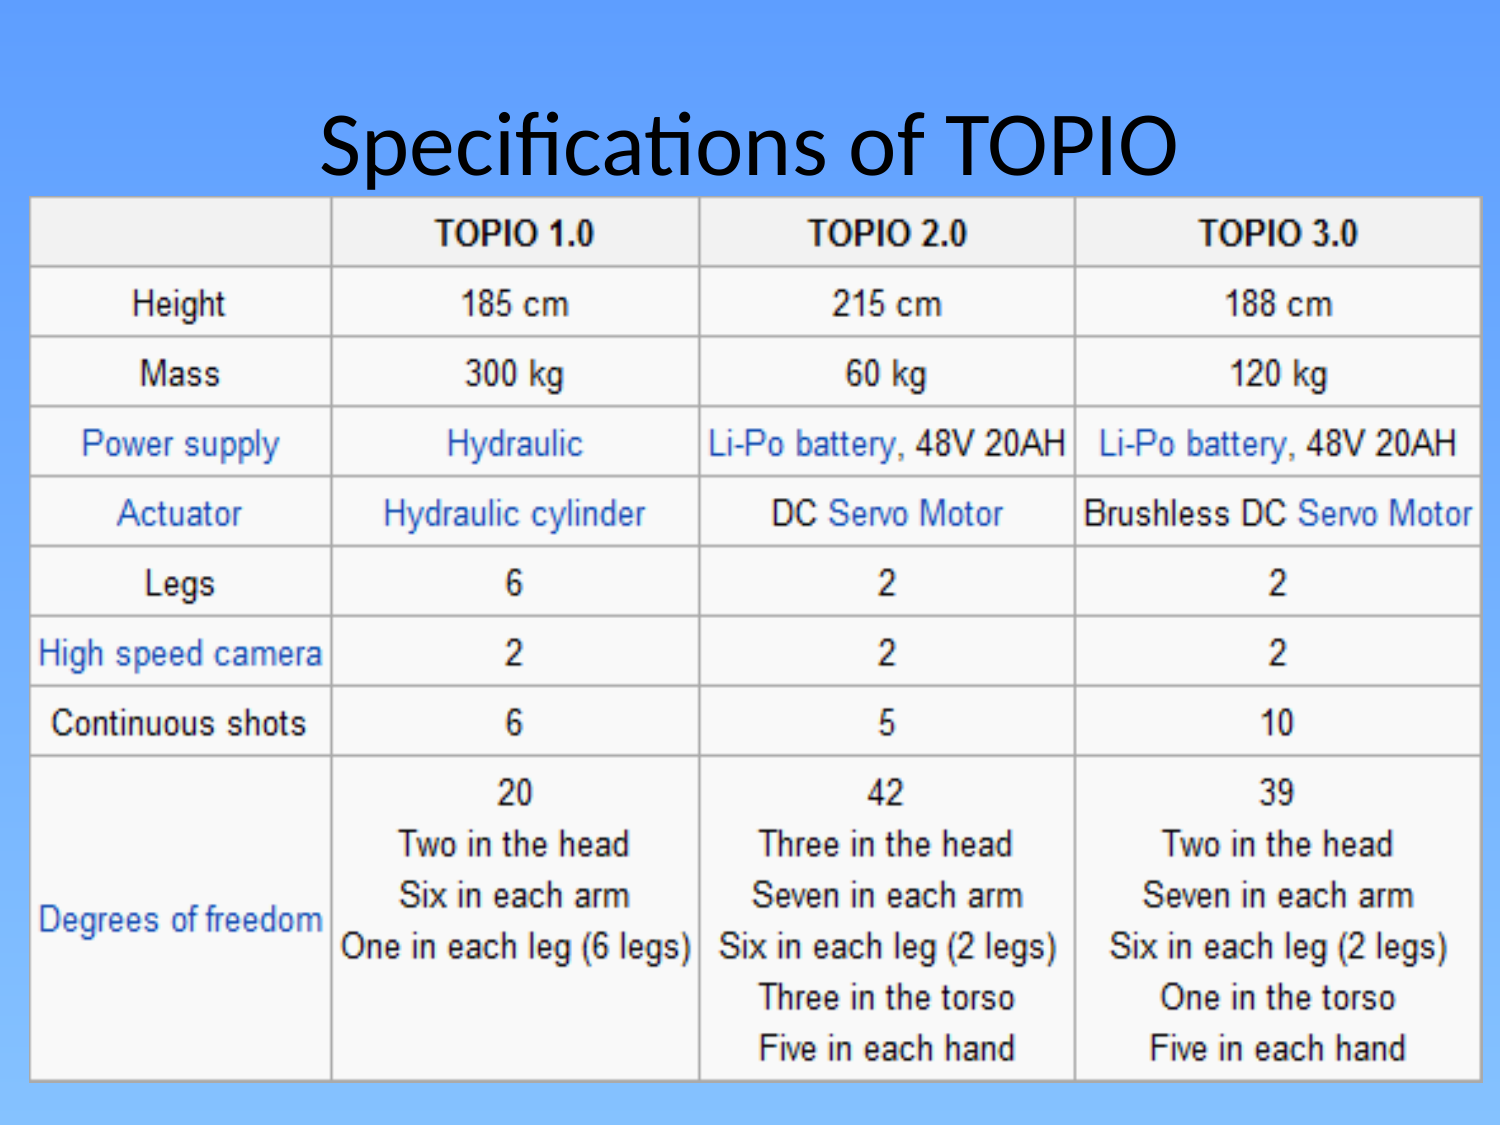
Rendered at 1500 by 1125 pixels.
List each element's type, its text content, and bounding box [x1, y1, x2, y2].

title Specifications of TOPIO [75, 45, 1425, 193]
picture [29, 195, 1483, 1083]
